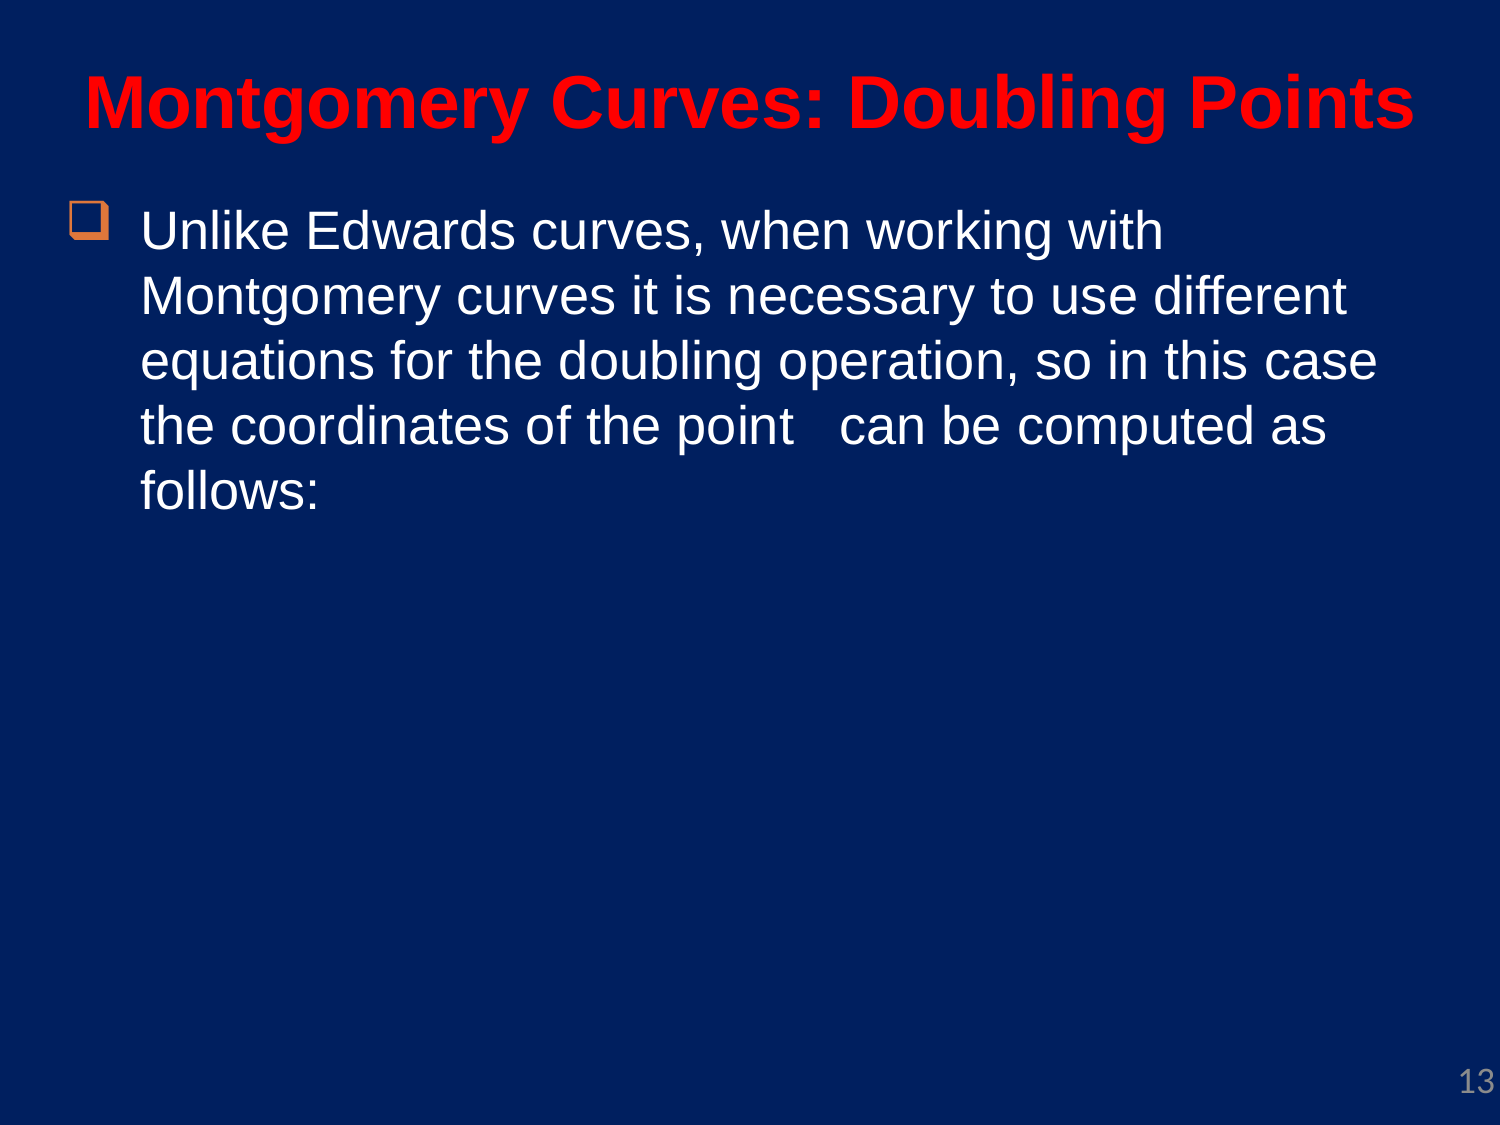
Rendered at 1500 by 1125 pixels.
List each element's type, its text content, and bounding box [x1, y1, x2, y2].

title Montgomery Curves: Doubling Points [44, 53, 1456, 145]
text_box 13 [1432, 1056, 1495, 1102]
